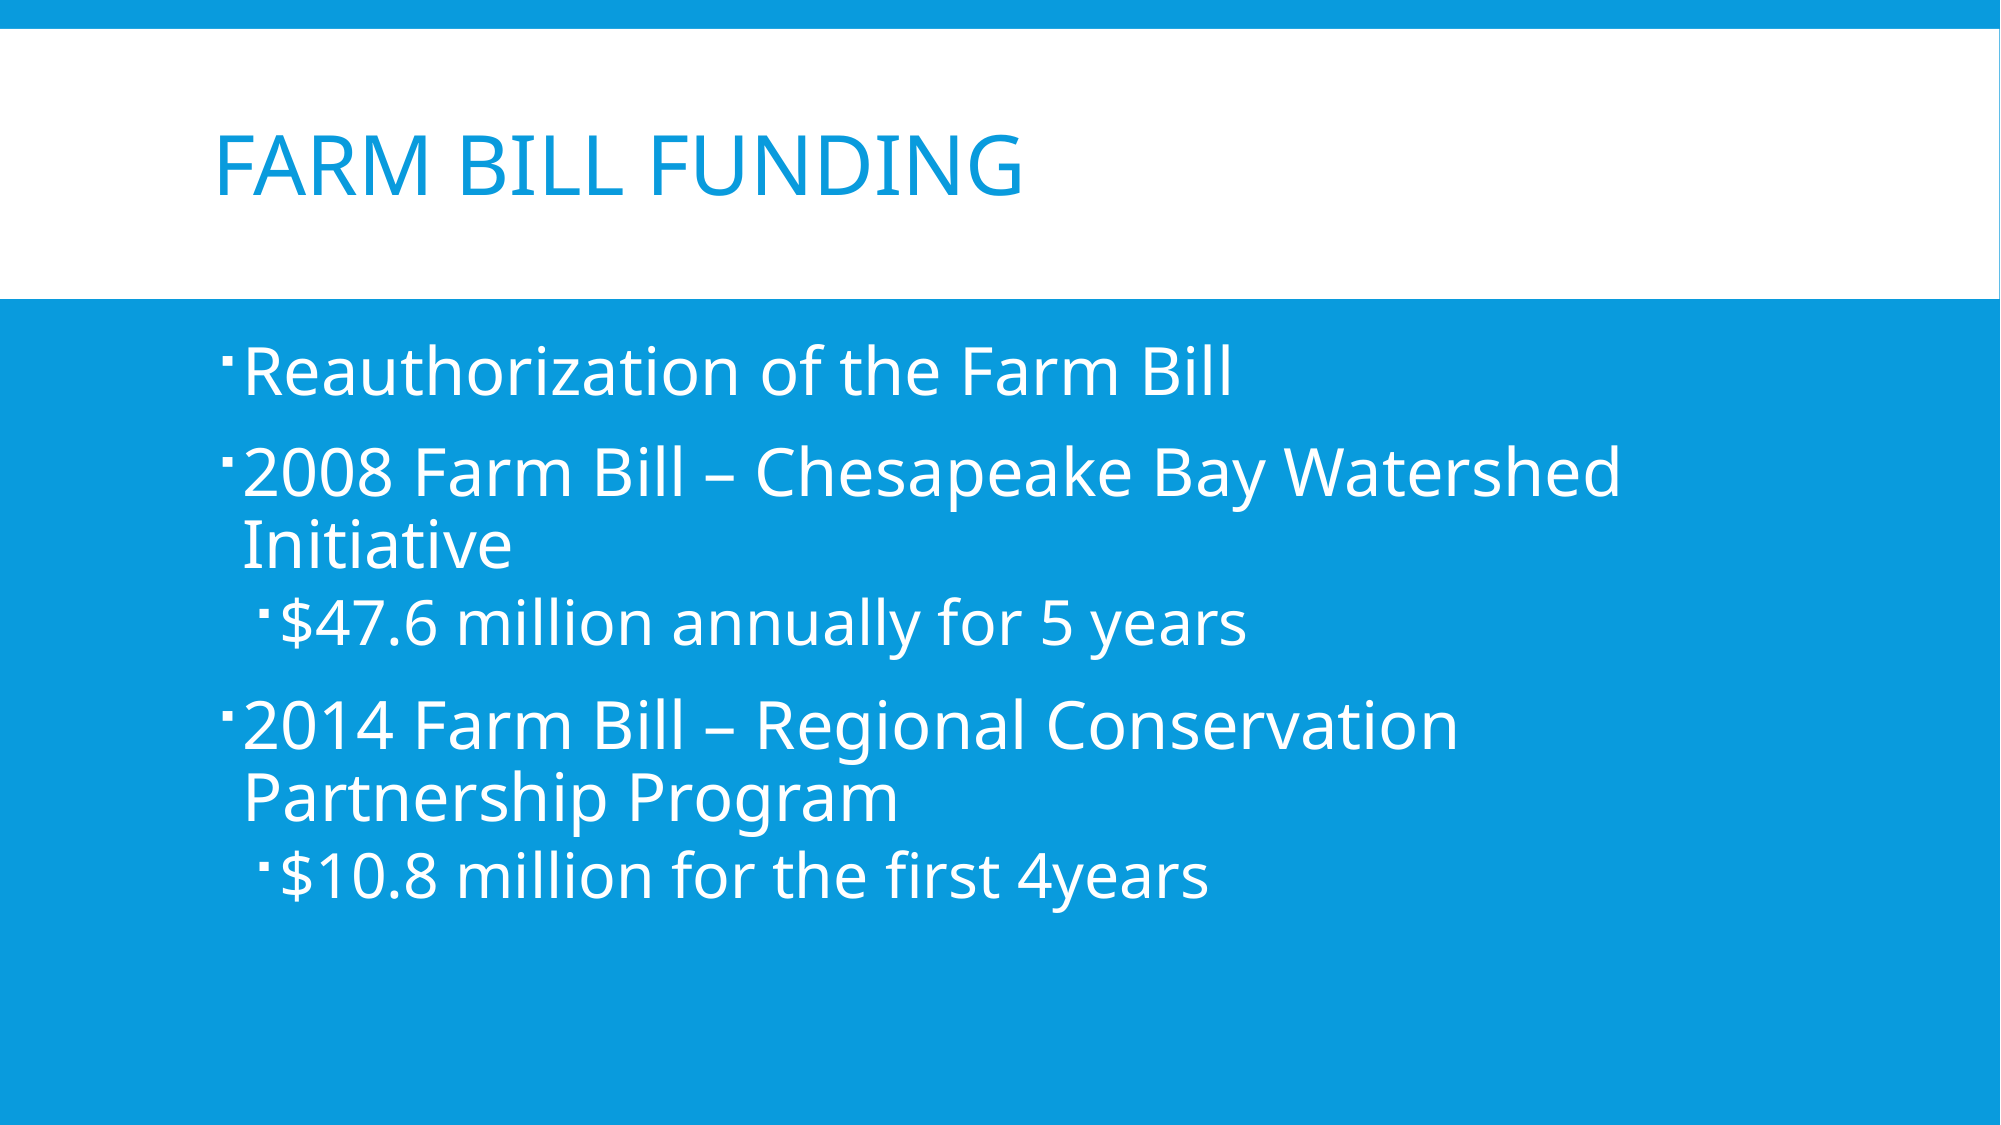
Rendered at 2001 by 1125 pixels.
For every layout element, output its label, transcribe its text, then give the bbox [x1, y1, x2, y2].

list Reauthorization of the Farm Bill 2008 Farm Bill – Chesapeake Bay Watershed Initiative $47.6 million annually for 5 years 2014 Farm Bill – Regional Conservation Partnership Program $10.8 million for the first 4years [197, 329, 1803, 1020]
title Farm Bill Funding [197, 46, 1803, 295]
